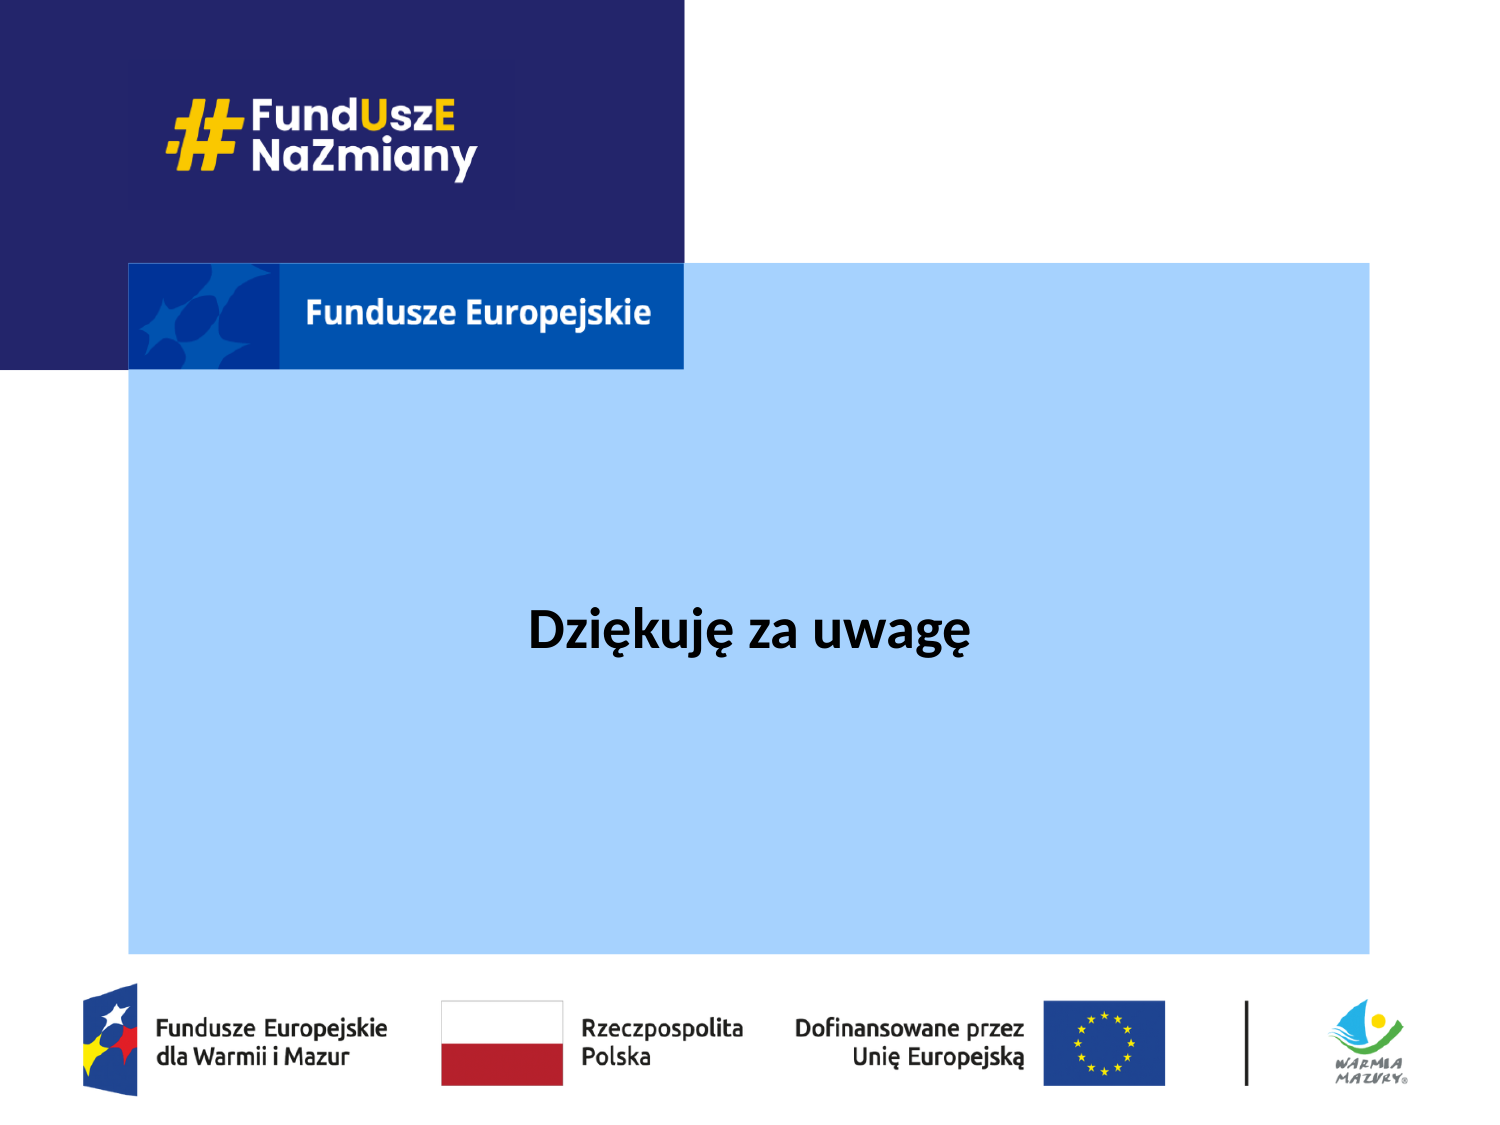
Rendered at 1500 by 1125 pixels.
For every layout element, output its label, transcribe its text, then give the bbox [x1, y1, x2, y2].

picture [0, 0, 1499, 1125]
subtitle Dziękuję za uwagę [187, 590, 1313, 863]
